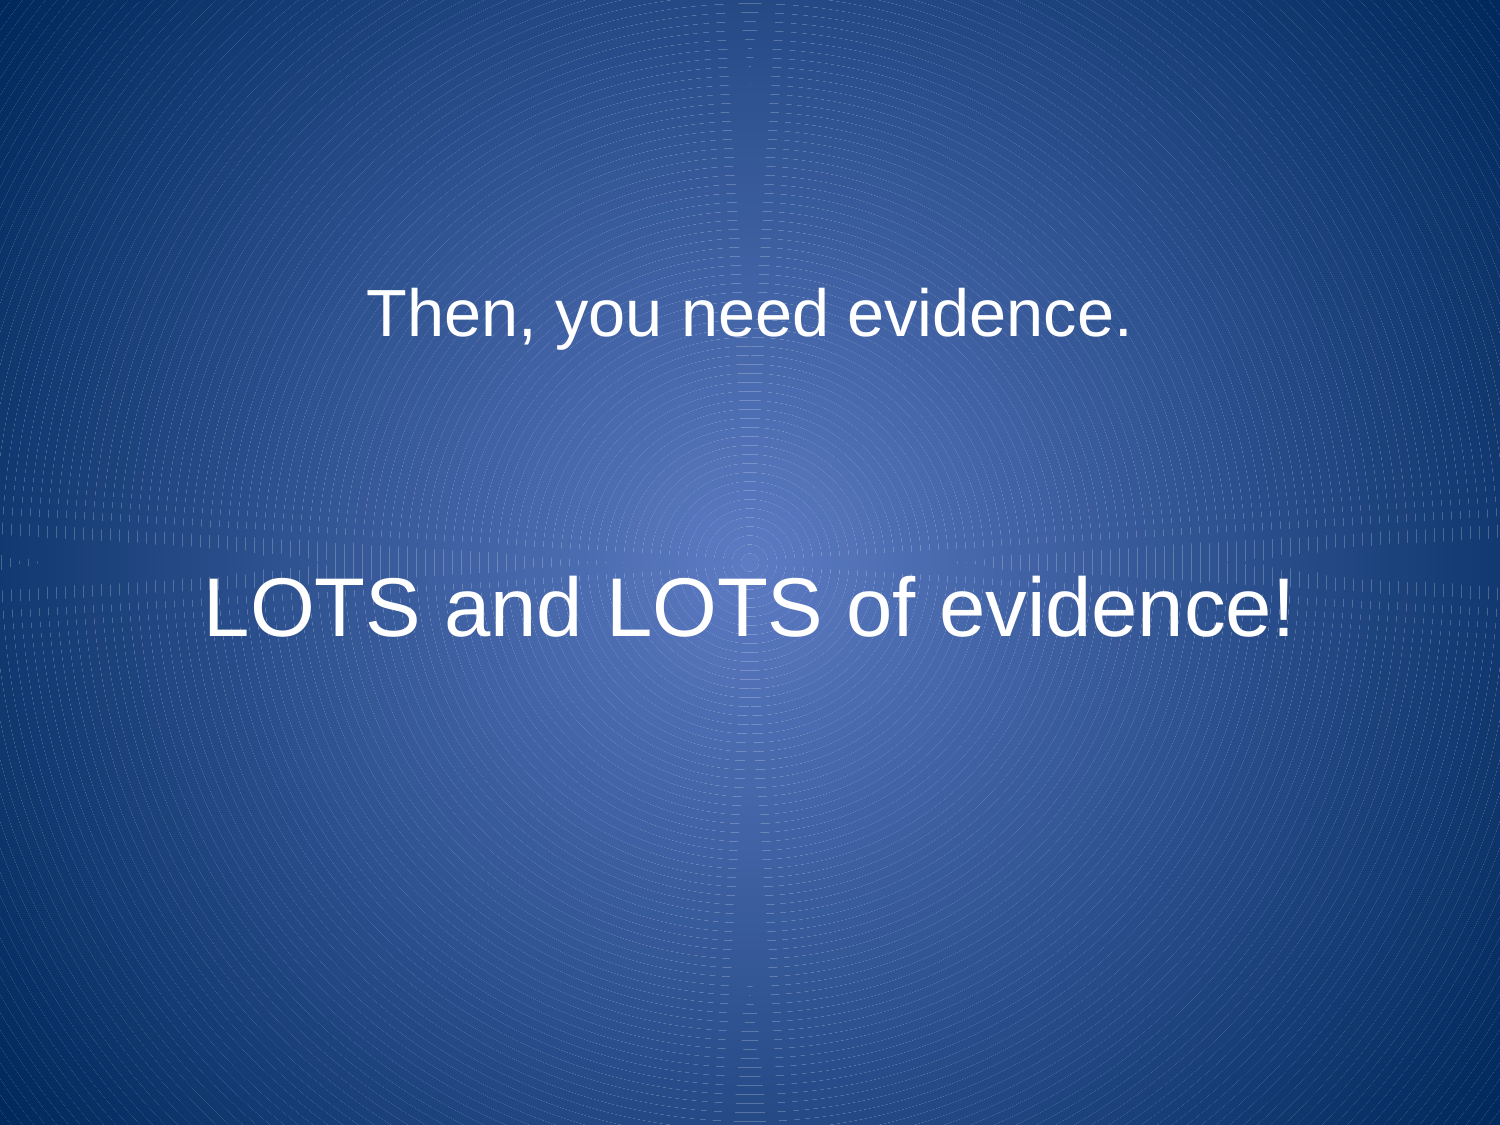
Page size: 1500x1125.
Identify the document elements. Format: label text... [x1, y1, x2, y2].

list Then, you need evidence. LOTS and LOTS of evidence! [75, 262, 1425, 1005]
